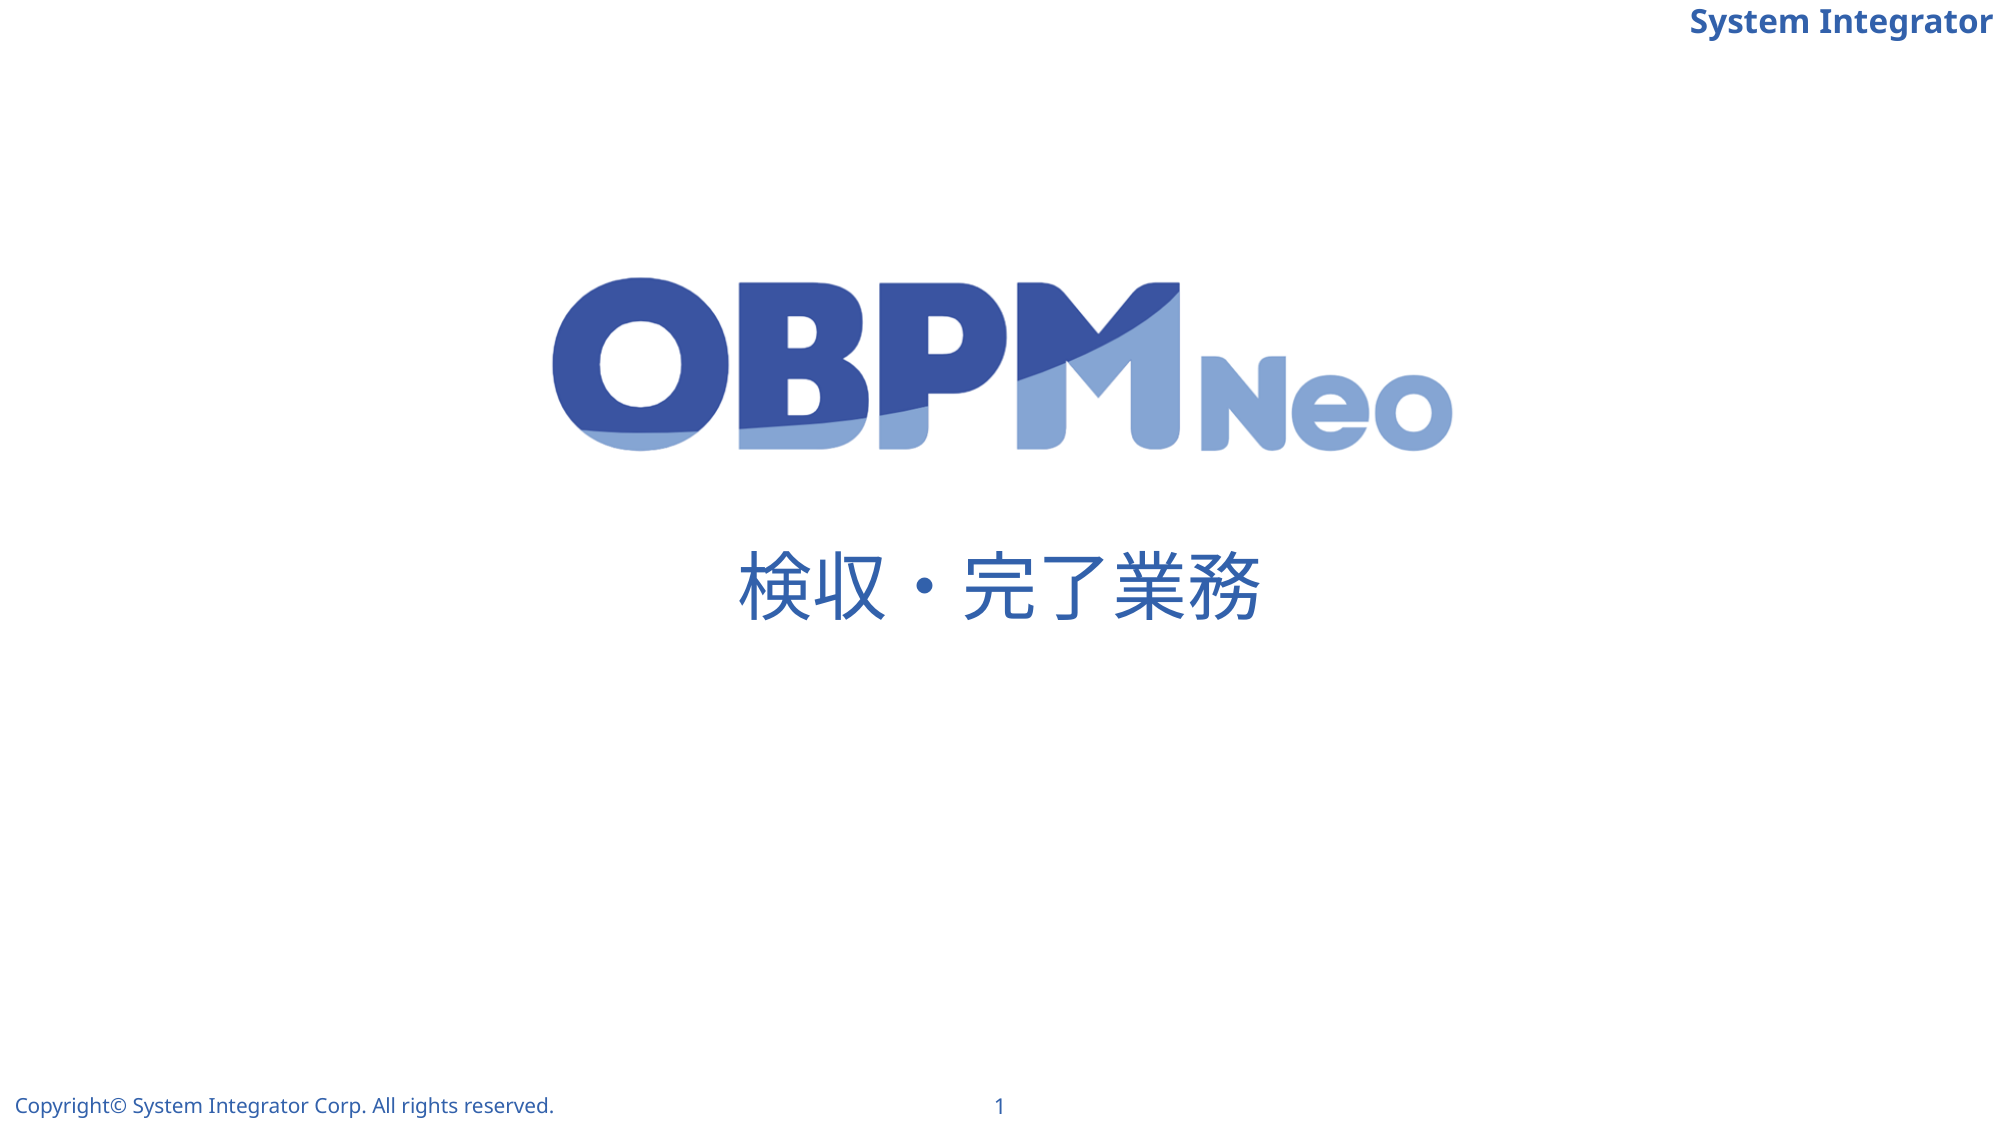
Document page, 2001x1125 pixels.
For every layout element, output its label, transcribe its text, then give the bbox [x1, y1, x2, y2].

picture [507, 214, 1493, 510]
title 検収・完了業務 [114, 466, 1886, 703]
